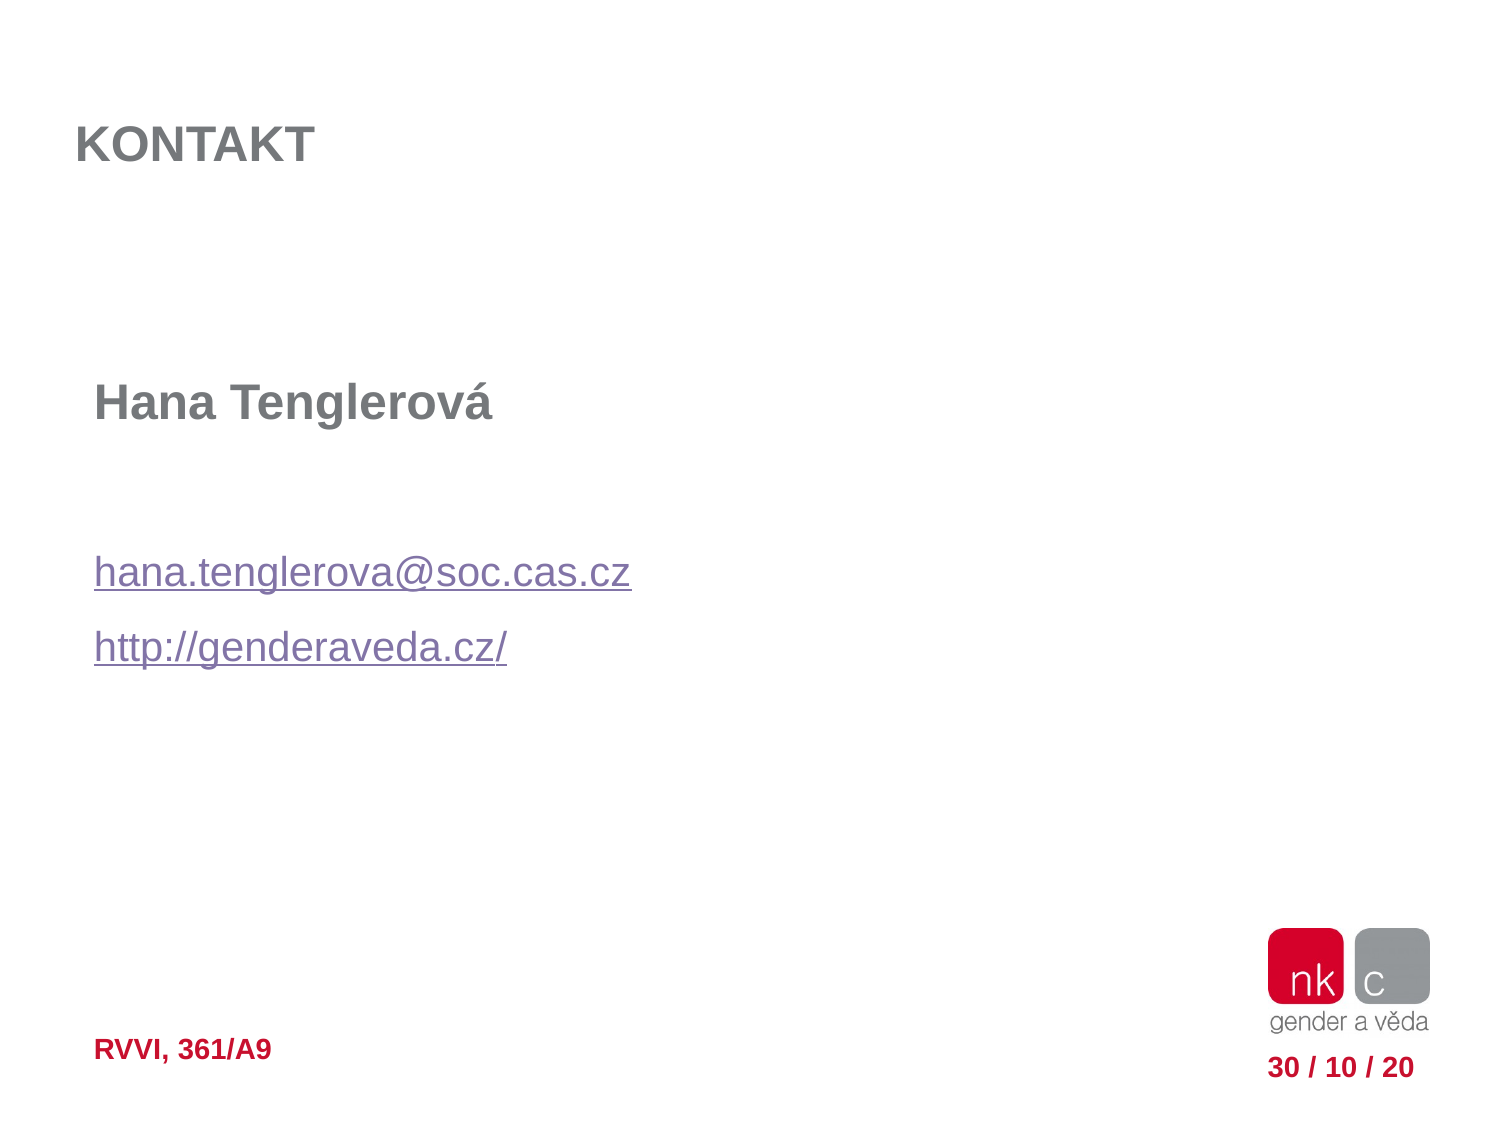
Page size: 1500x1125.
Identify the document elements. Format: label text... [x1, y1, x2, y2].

picture [1268, 928, 1430, 1038]
text_box Hana Tenglerová hana.tenglerova@soc.cas.cz http://genderaveda.cz/ [79, 332, 1430, 677]
text_box RVVI, 361/A9 [79, 1022, 805, 1073]
text_box 30 / 10 / 20 [804, 1040, 1430, 1091]
text_box KONTAKT [60, 103, 1010, 179]
